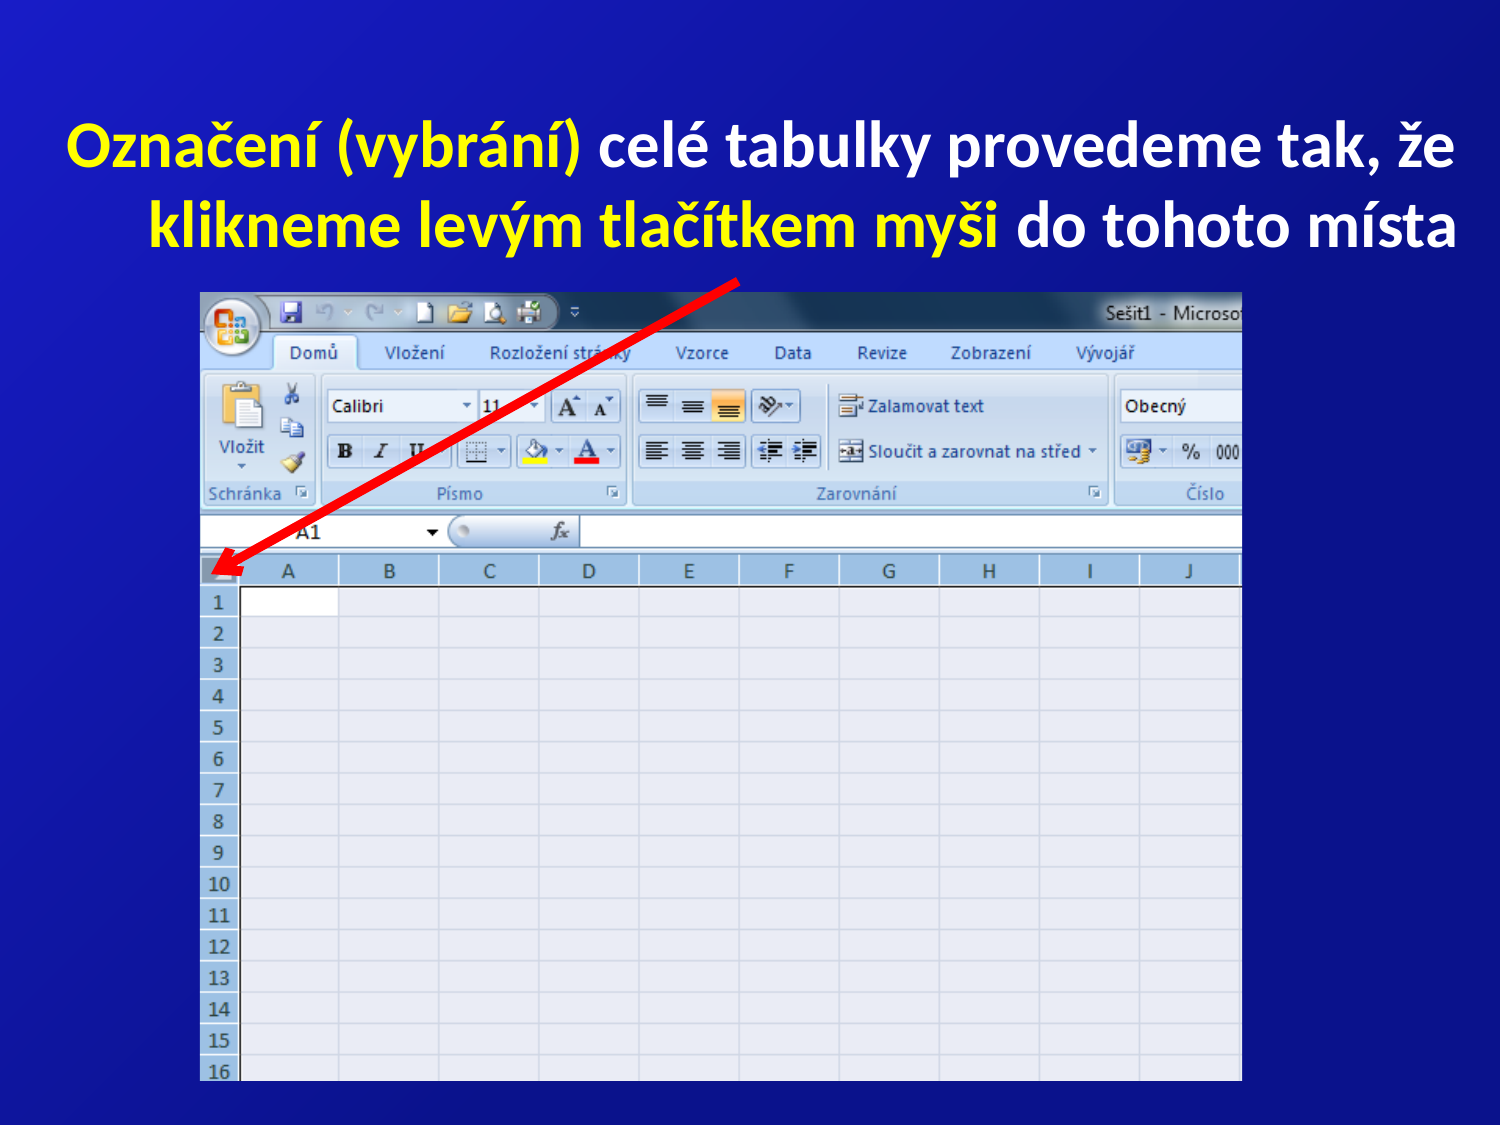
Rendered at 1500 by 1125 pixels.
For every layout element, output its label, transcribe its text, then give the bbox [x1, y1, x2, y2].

text_box Označení (vybrání) celé tabulky provedeme tak, že klikneme levým tlačítkem myši do tohoto místa [23, 93, 1500, 269]
picture [199, 292, 1243, 1081]
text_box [210, 280, 739, 575]
